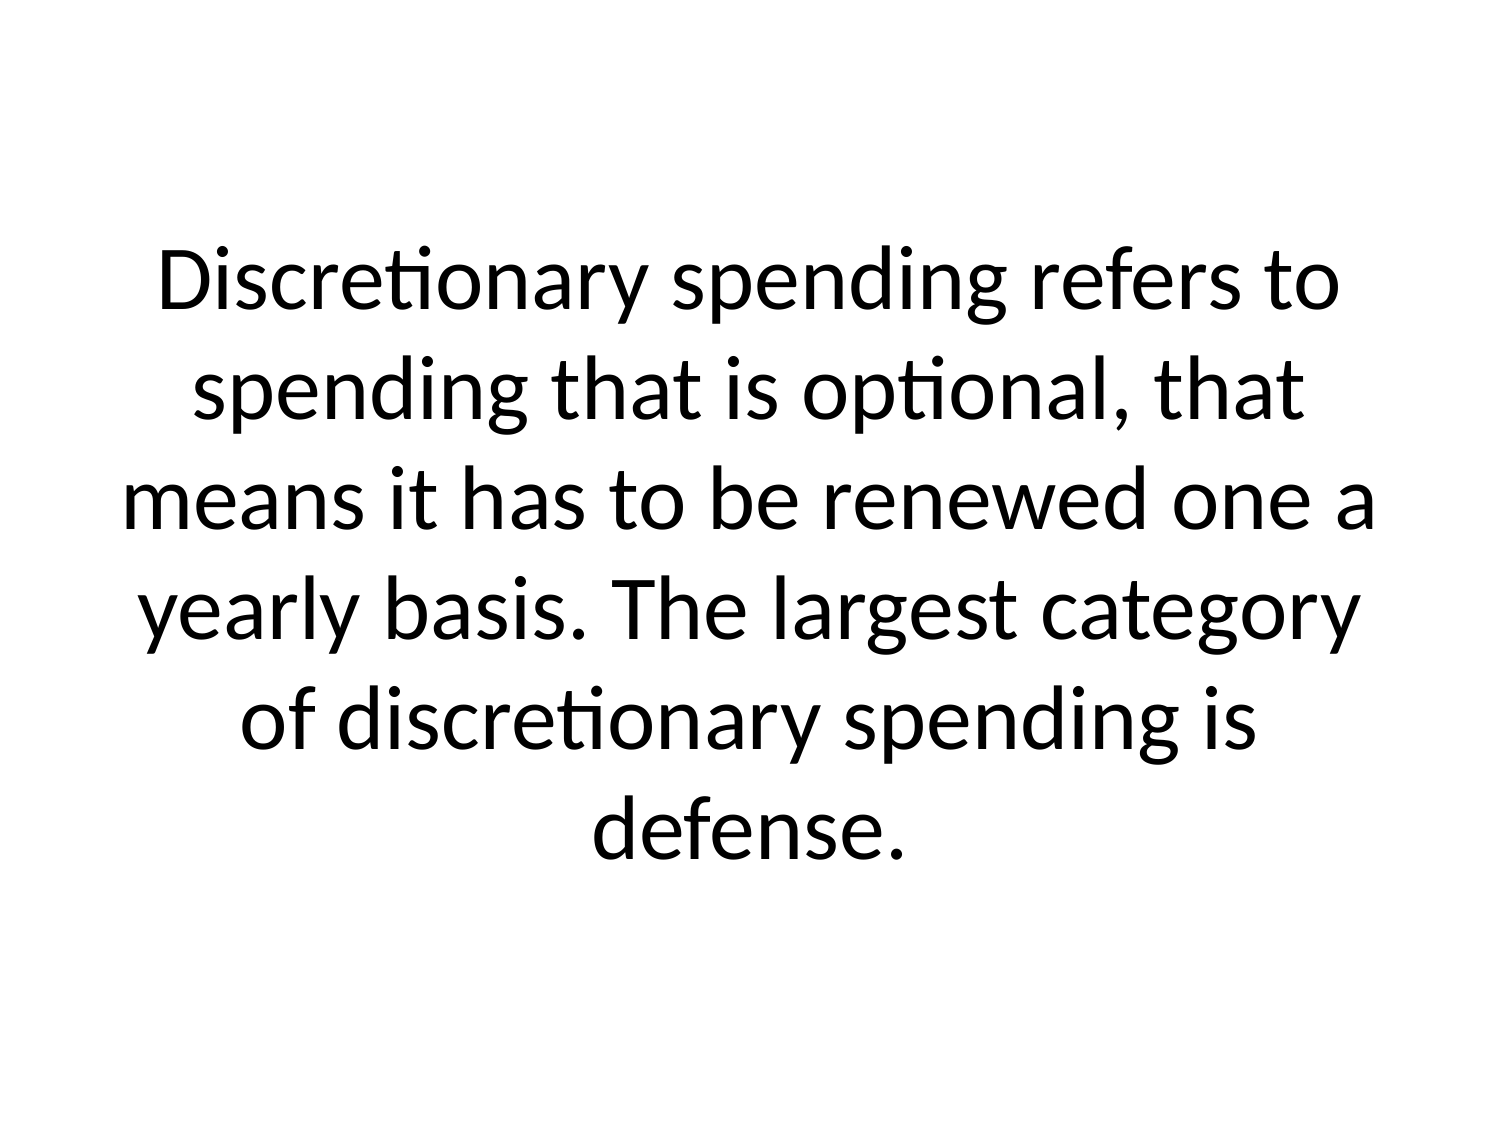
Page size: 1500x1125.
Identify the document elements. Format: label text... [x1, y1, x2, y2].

title Discretionary spending refers to spending that is optional, that means it has to be renewed one a yearly basis. The largest category of discretionary spending is defense. [74, 44, 1426, 1051]
